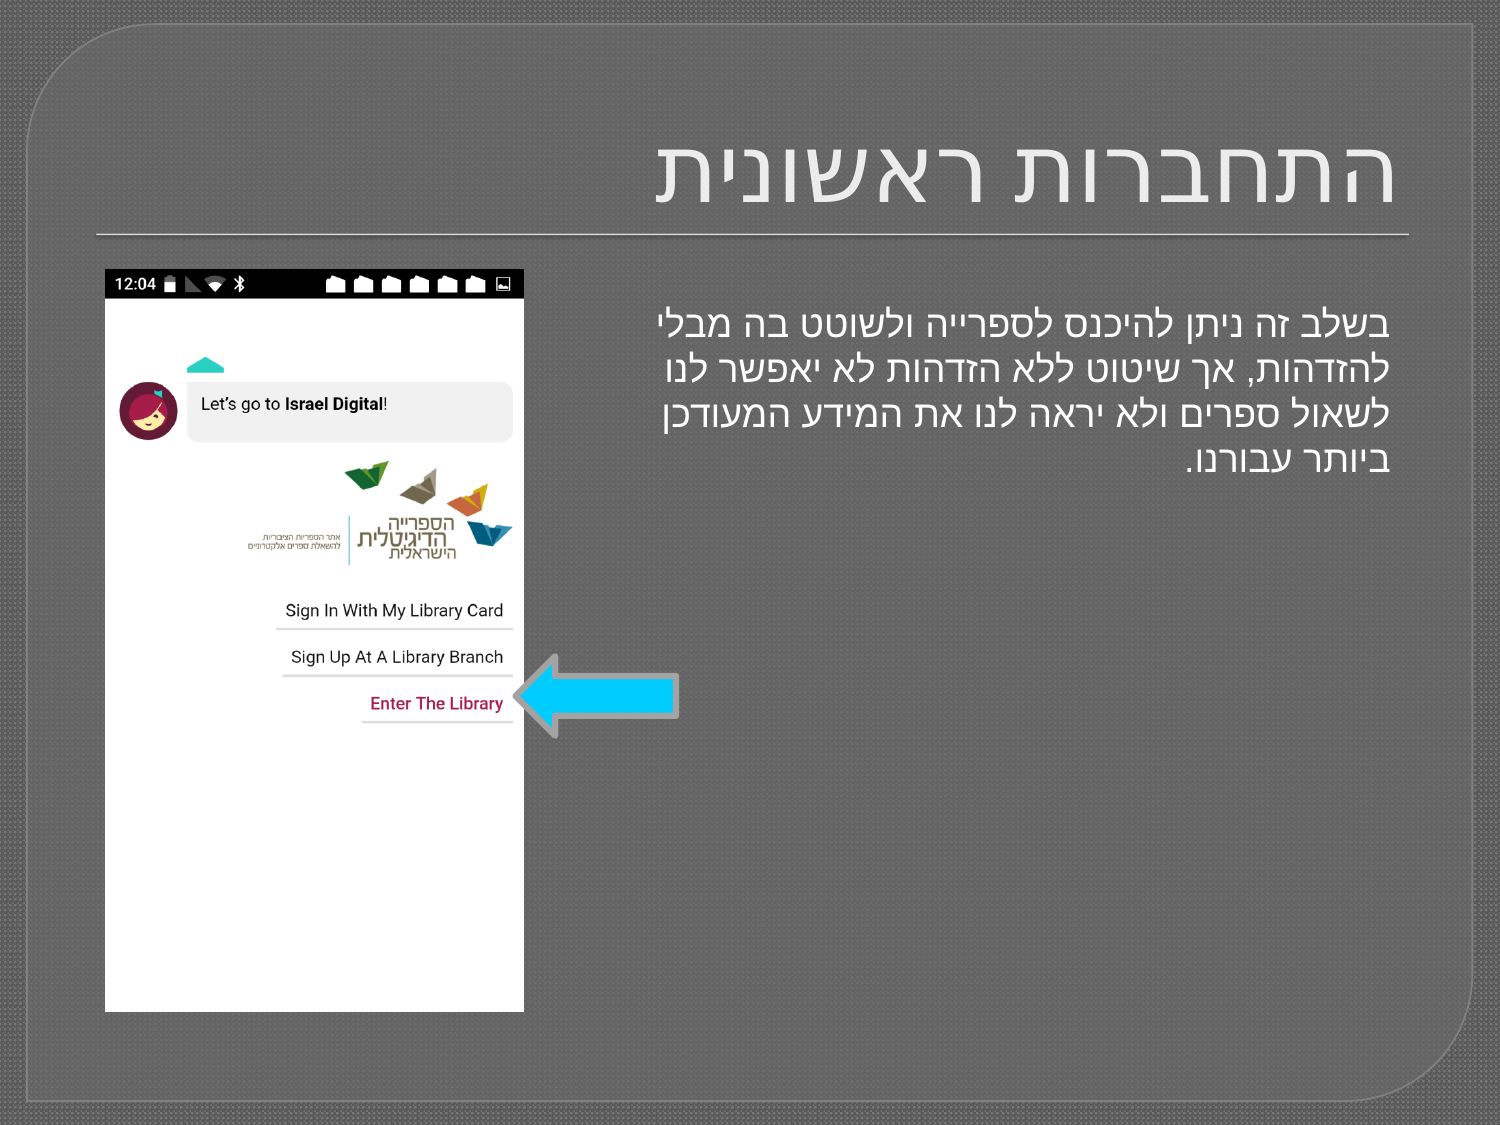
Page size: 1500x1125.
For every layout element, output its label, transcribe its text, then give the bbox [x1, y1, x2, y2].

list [105, 269, 524, 1013]
text_box [530, 653, 680, 739]
title התחברות ראשונית [75, 41, 1425, 230]
text_box בשלב זה ניתן להיכנס לספרייה ולשוטט בה מבלי להזדהות, אך שיטוט ללא הזדהות לא יאפשר לנו לשאול ספרים ולא יראה לנו את המידע המעודכן ביותר עבורנו. [597, 292, 1407, 488]
